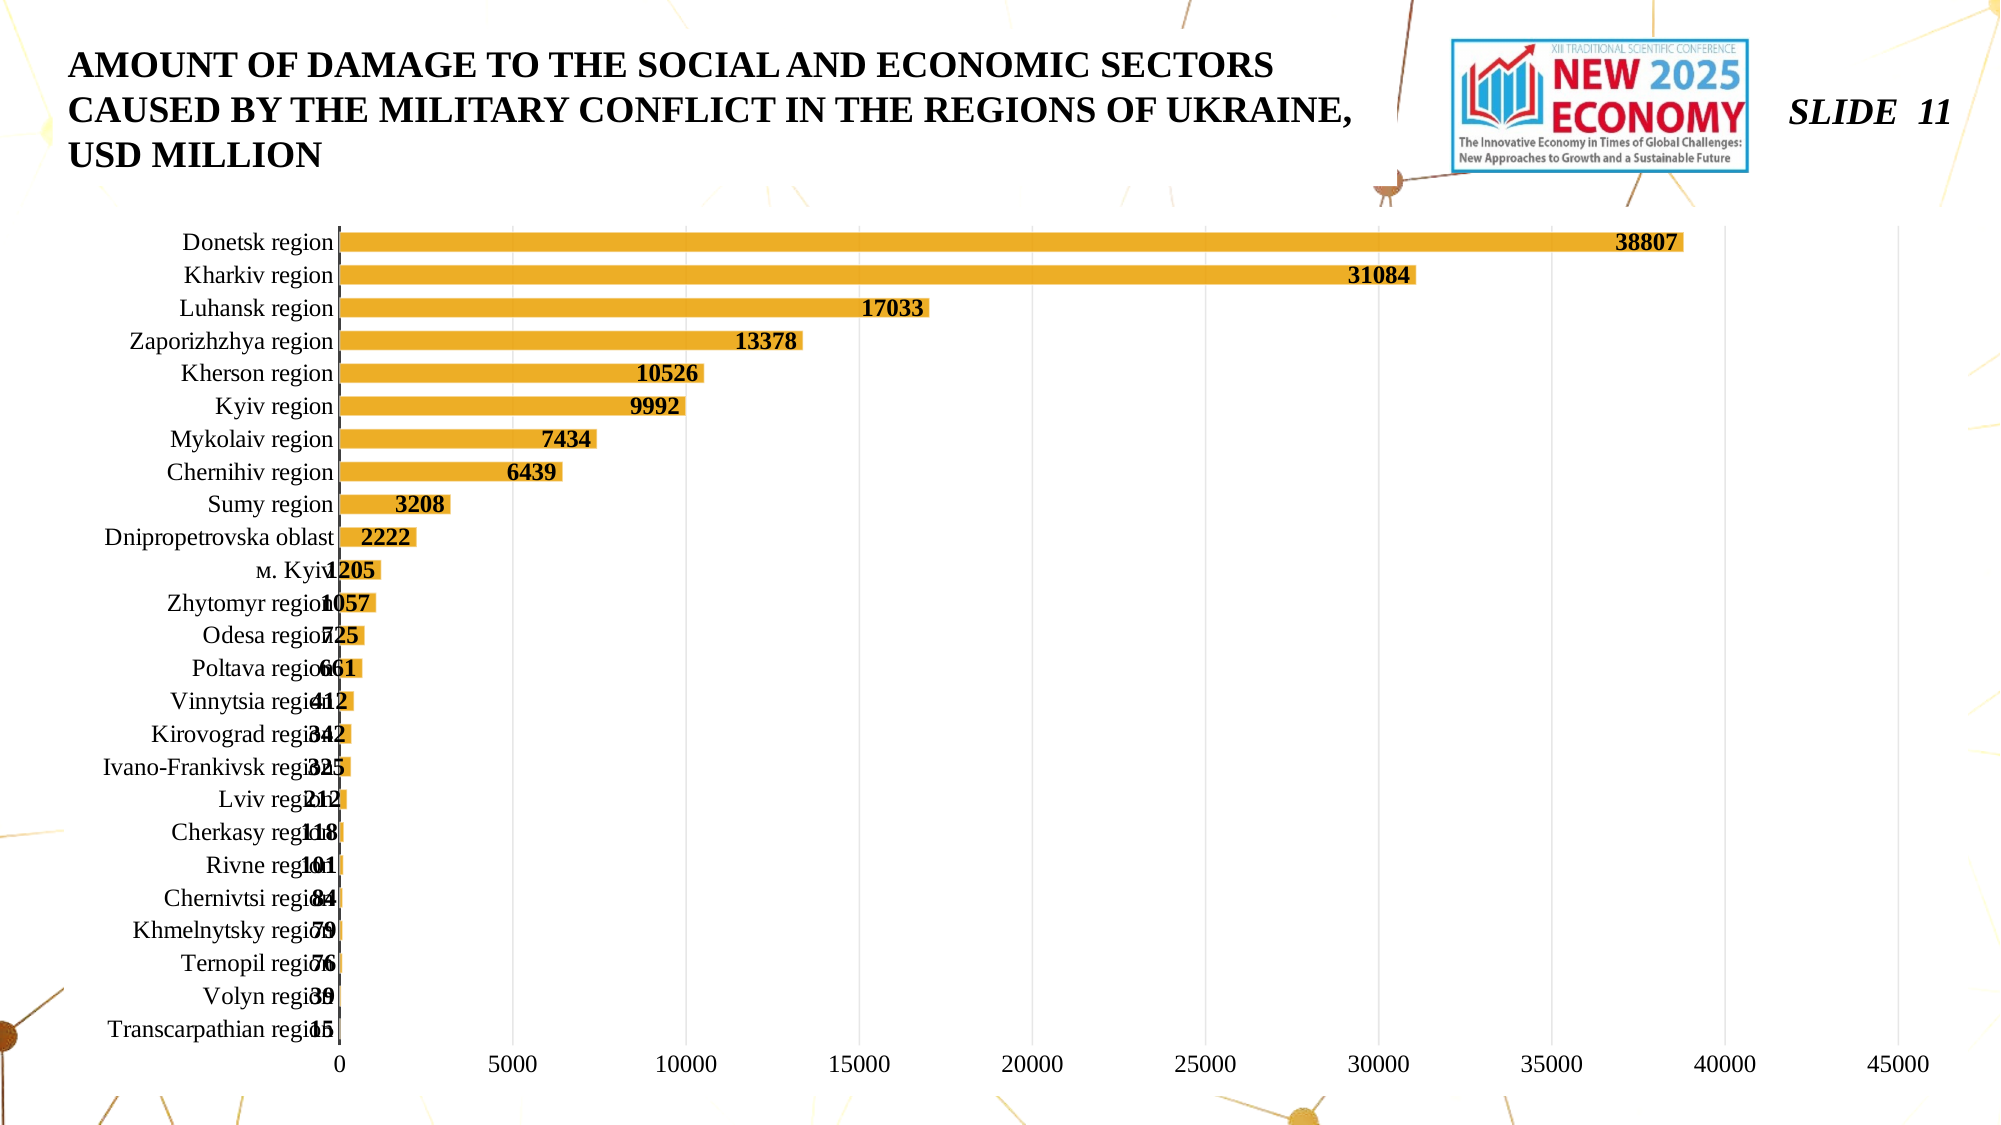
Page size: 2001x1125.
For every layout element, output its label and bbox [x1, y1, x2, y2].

picture [0, 0, 2000, 1125]
chart [63, 206, 1969, 1097]
